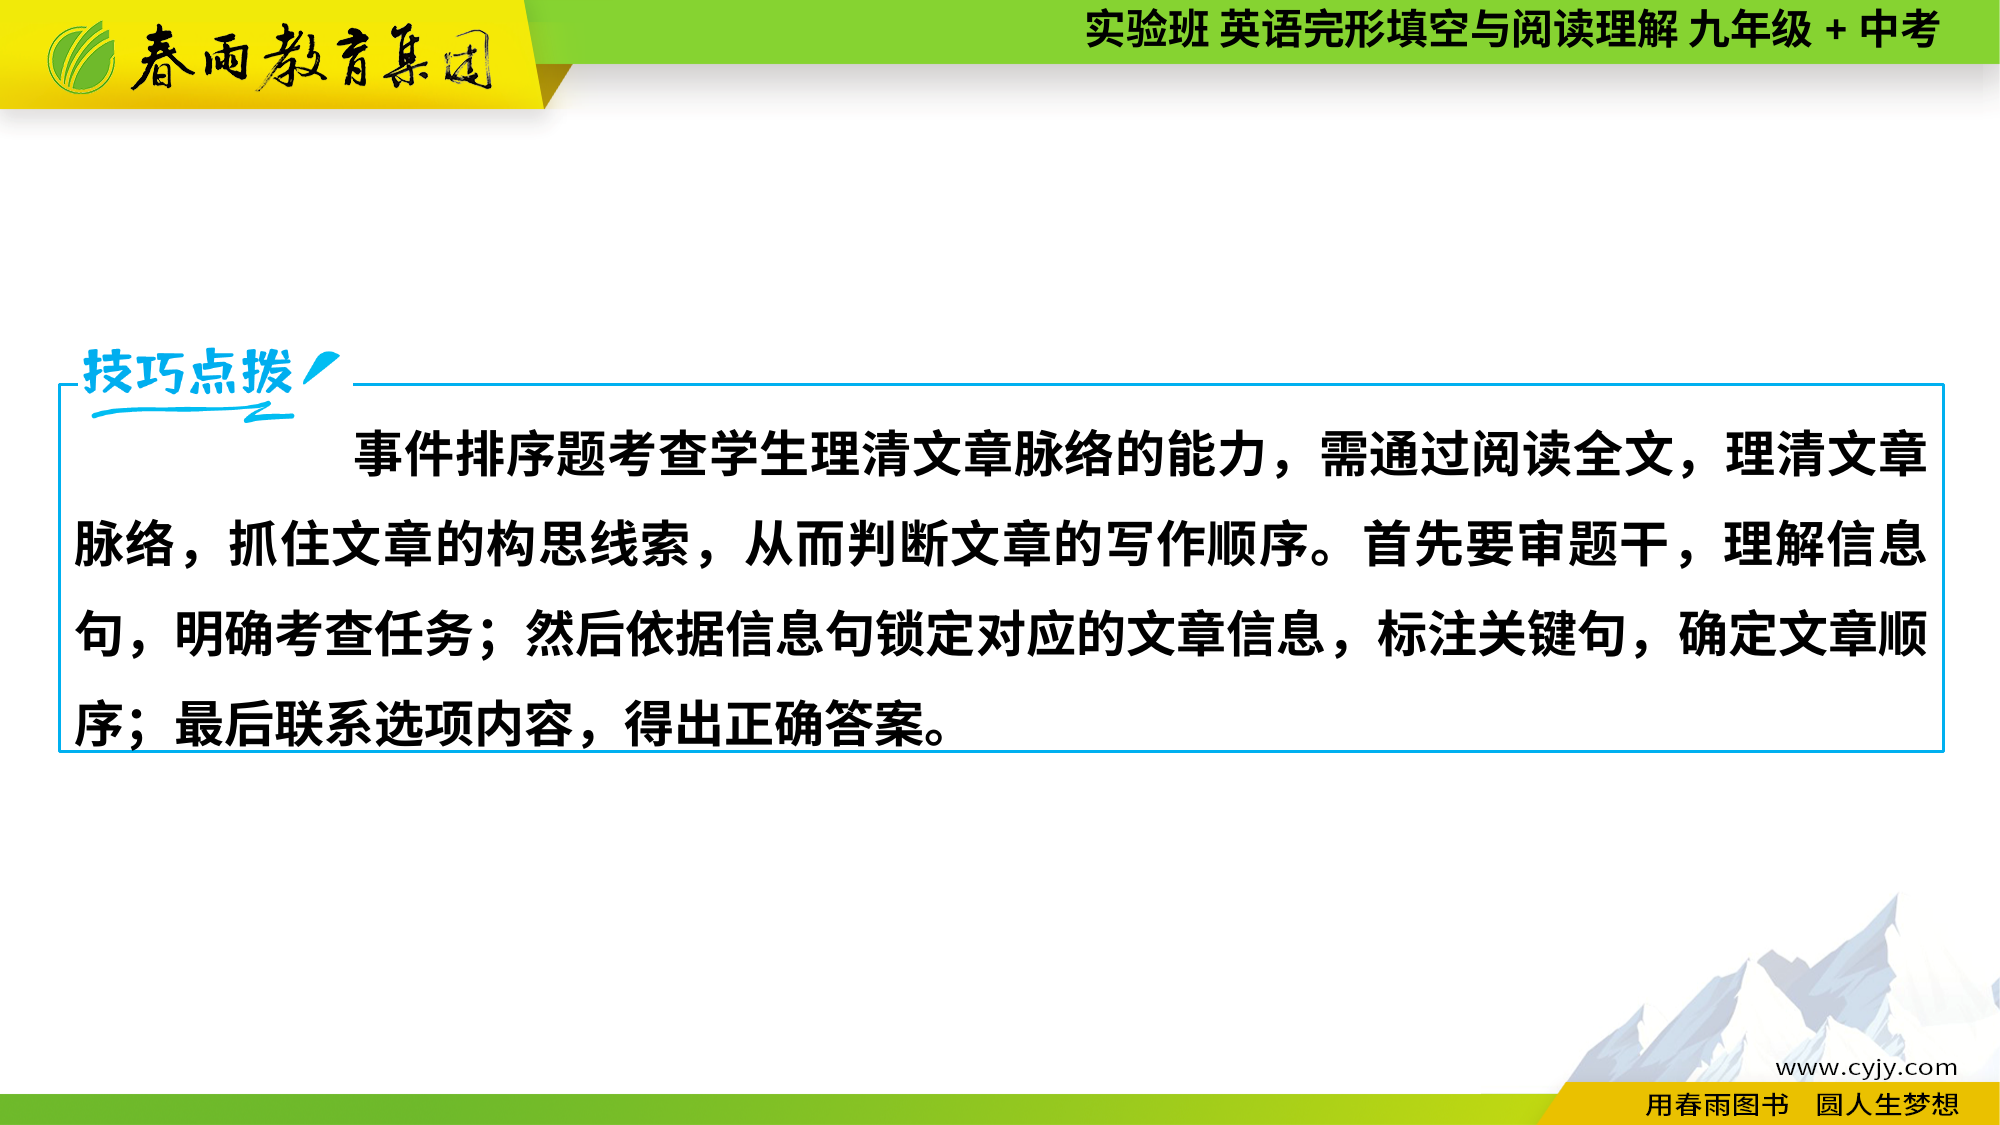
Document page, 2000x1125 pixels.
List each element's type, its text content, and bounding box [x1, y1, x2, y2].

list 事件排序题考查学生理清文章脉络的能力，需通过阅读全文，理清文章脉络，抓住文章的构思线索，从而判断文章的写作顺序。首先要审题干，理解信息句，明确考查任务；然后依据信息句锁定对应的文章信息，标注关键句，确定文章顺序；最后联系选项内容，得出正确答案。 [59, 384, 1944, 752]
picture [0, 0, 2000, 1125]
